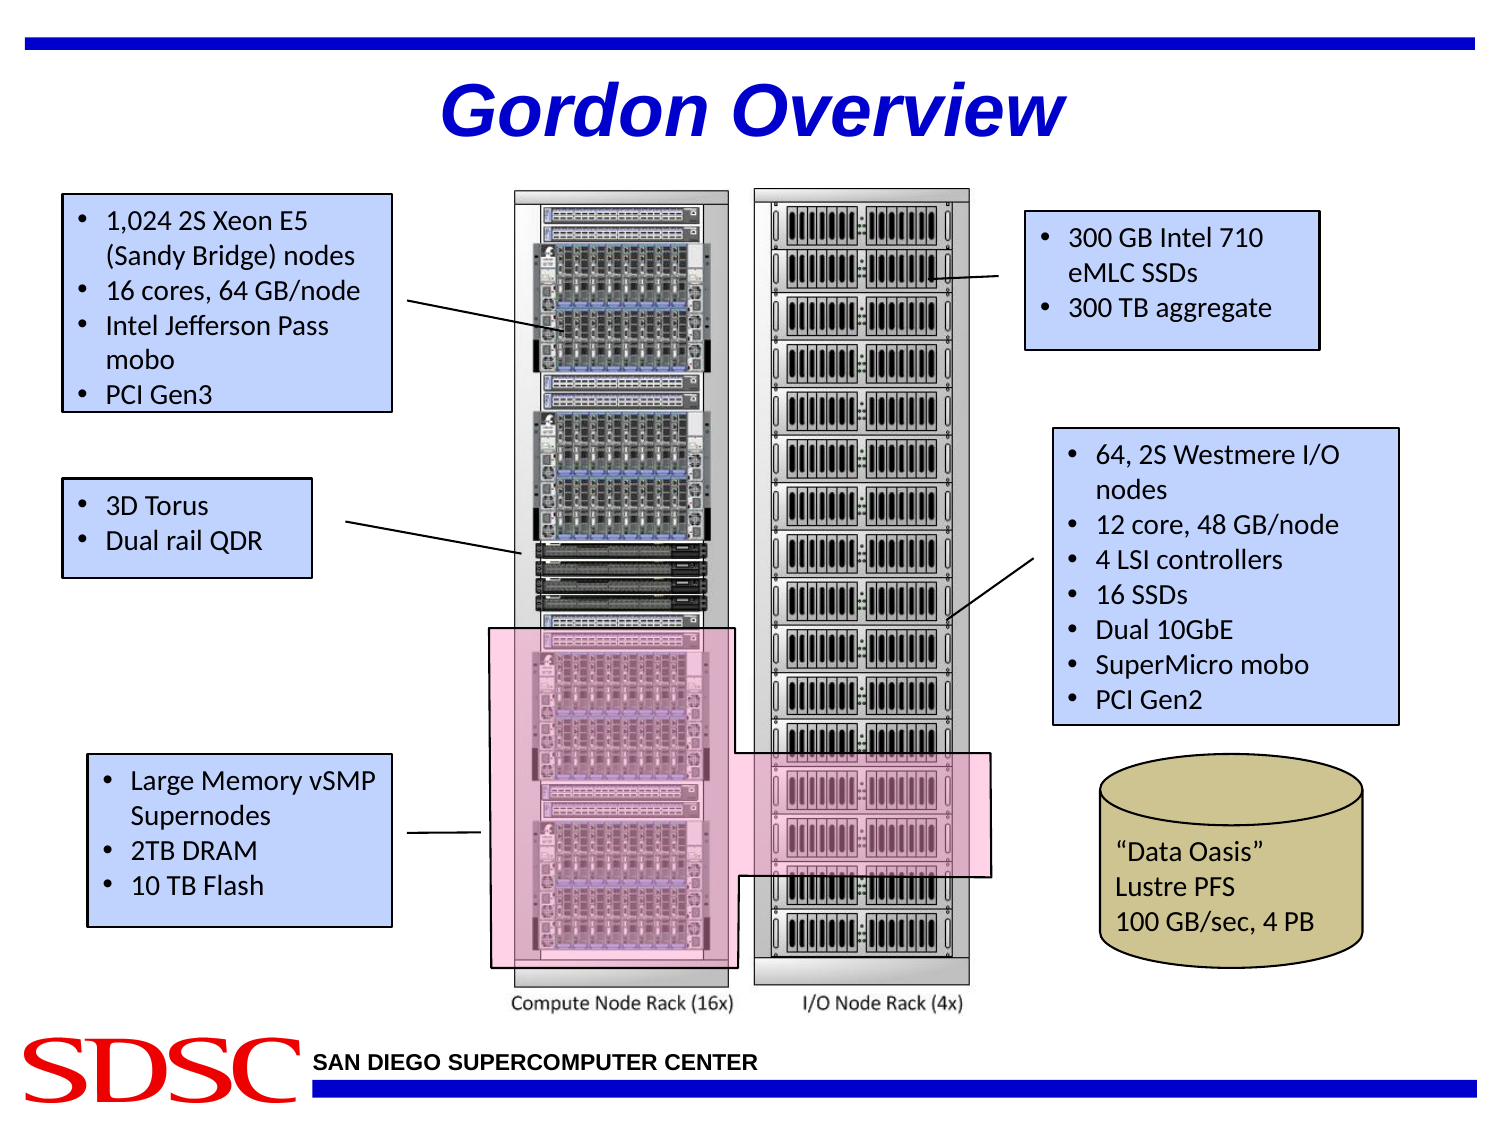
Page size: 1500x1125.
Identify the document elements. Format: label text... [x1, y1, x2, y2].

text_box 1,024 2S Xeon E5 (Sandy Bridge) nodes 16 cores, 64 GB/node Intel Jefferson Pass mobo PCI Gen3 [62, 193, 393, 413]
title Gordon Overview [258, 62, 1246, 163]
text_box 3D Torus Dual rail QDR [62, 478, 313, 578]
text_box 64, 2S Westmere I/O nodes 12 core, 48 GB/node 4 LSI controllers 16 SSDs Dual 10GbE SuperMicro mobo PCI Gen2 [1052, 428, 1400, 726]
text_box 300 GB Intel 710 eMLC SSDs 300 TB aggregate [1025, 211, 1320, 350]
picture [24, 1037, 300, 1103]
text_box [87, 627, 992, 969]
picture [487, 188, 998, 1016]
text_box “Data Oasis” Lustre PFS 100 GB/sec, 4 PB [1100, 753, 1363, 968]
